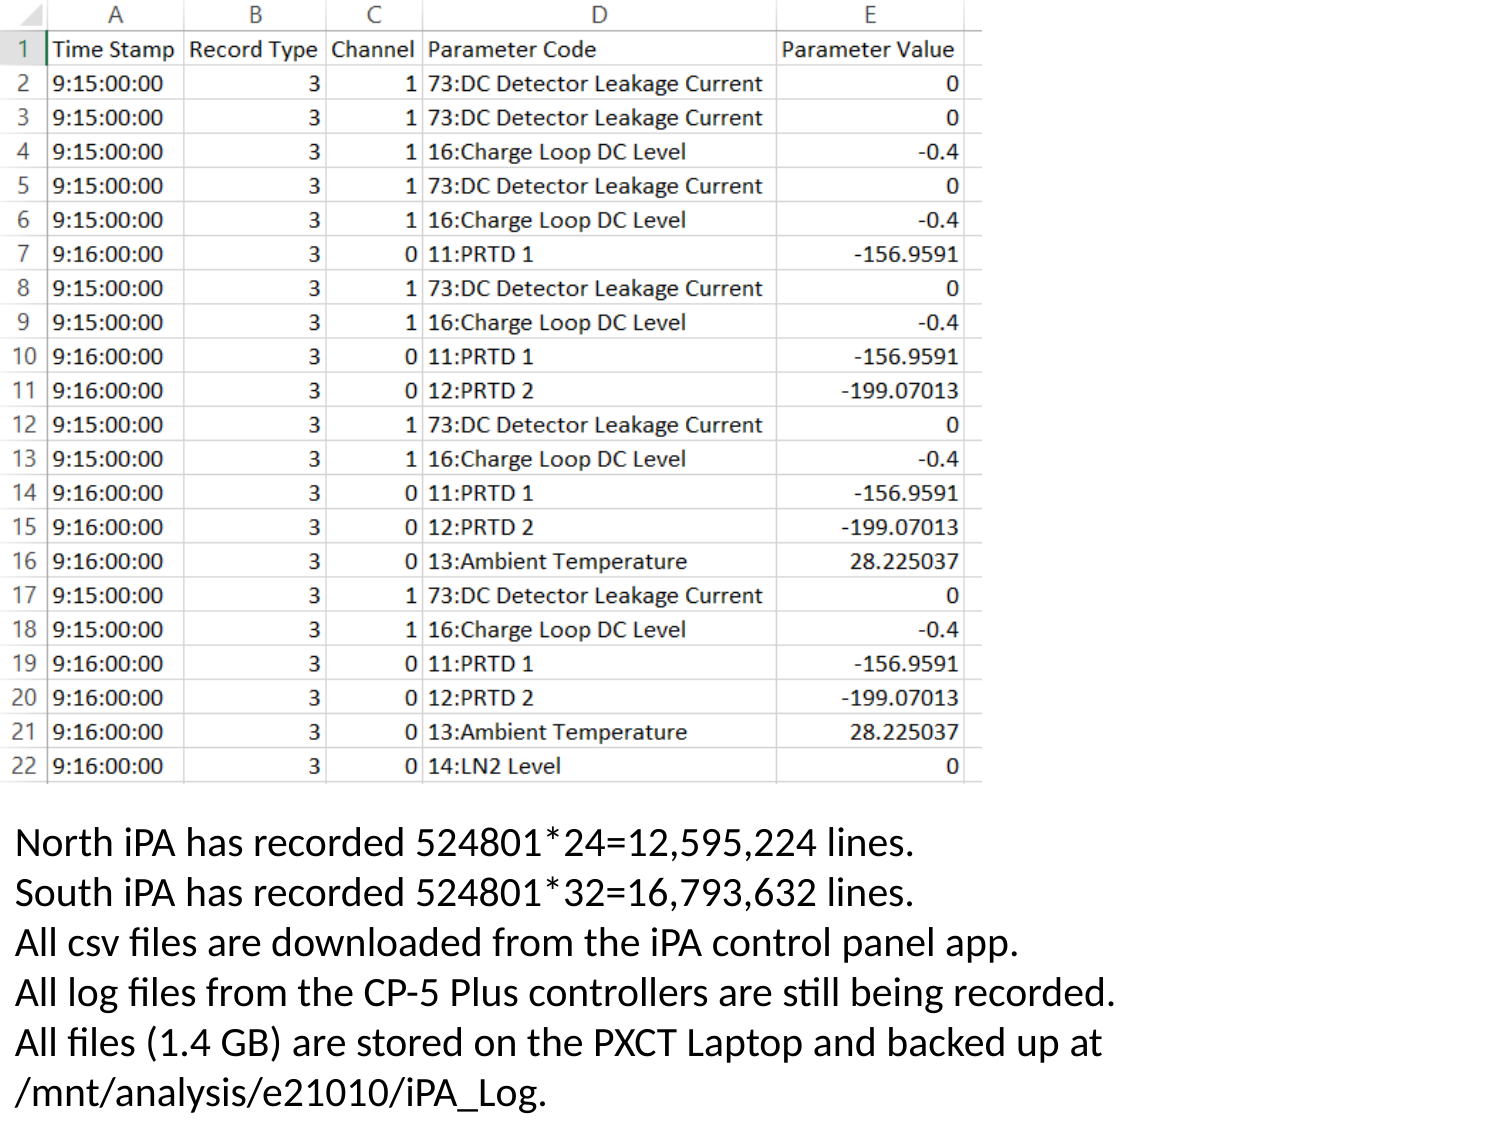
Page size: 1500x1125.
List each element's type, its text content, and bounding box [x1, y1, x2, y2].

text_box North iPA has recorded 524801*24=12,595,224 lines. South iPA has recorded 524801*32=16,793,632 lines. All csv files are downloaded from the iPA control panel app. All log files from the CP-5 Plus controllers are still being recorded. All files (1.4 GB) are stored on the PXCT Laptop and backed up at /mnt/analysis/e21010/iPA_Log. [0, 806, 1500, 1122]
picture [0, 0, 982, 784]
